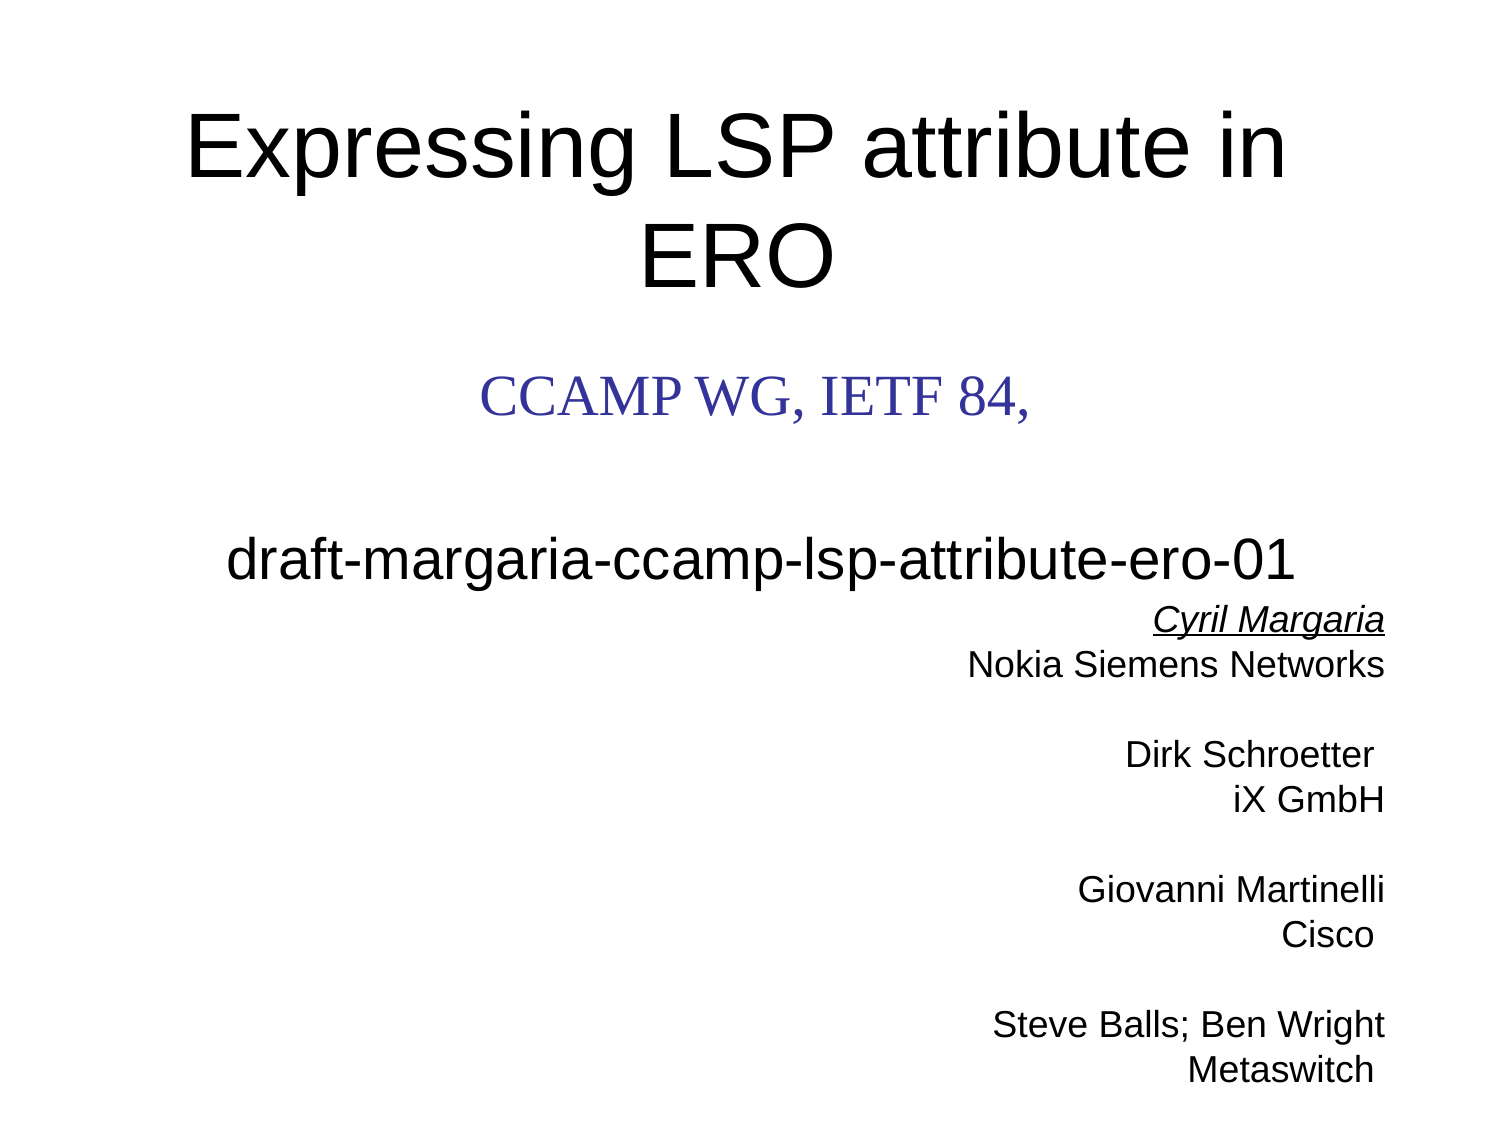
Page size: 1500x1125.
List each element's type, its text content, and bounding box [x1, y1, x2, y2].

text_box [75, 375, 1400, 436]
title Expressing LSP attribute in ERO [99, 74, 1376, 317]
subtitle CCAMP WG, IETF 84, draft-margaria-ccamp-lsp-attribute-ero-01 [62, 349, 1463, 676]
text_box Cyril Margaria Nokia Siemens Networks Dirk Schroetter iX GmbH Giovanni Martinelli Cisco Steve Balls; Ben Wright Metaswitch [362, 587, 1400, 1098]
